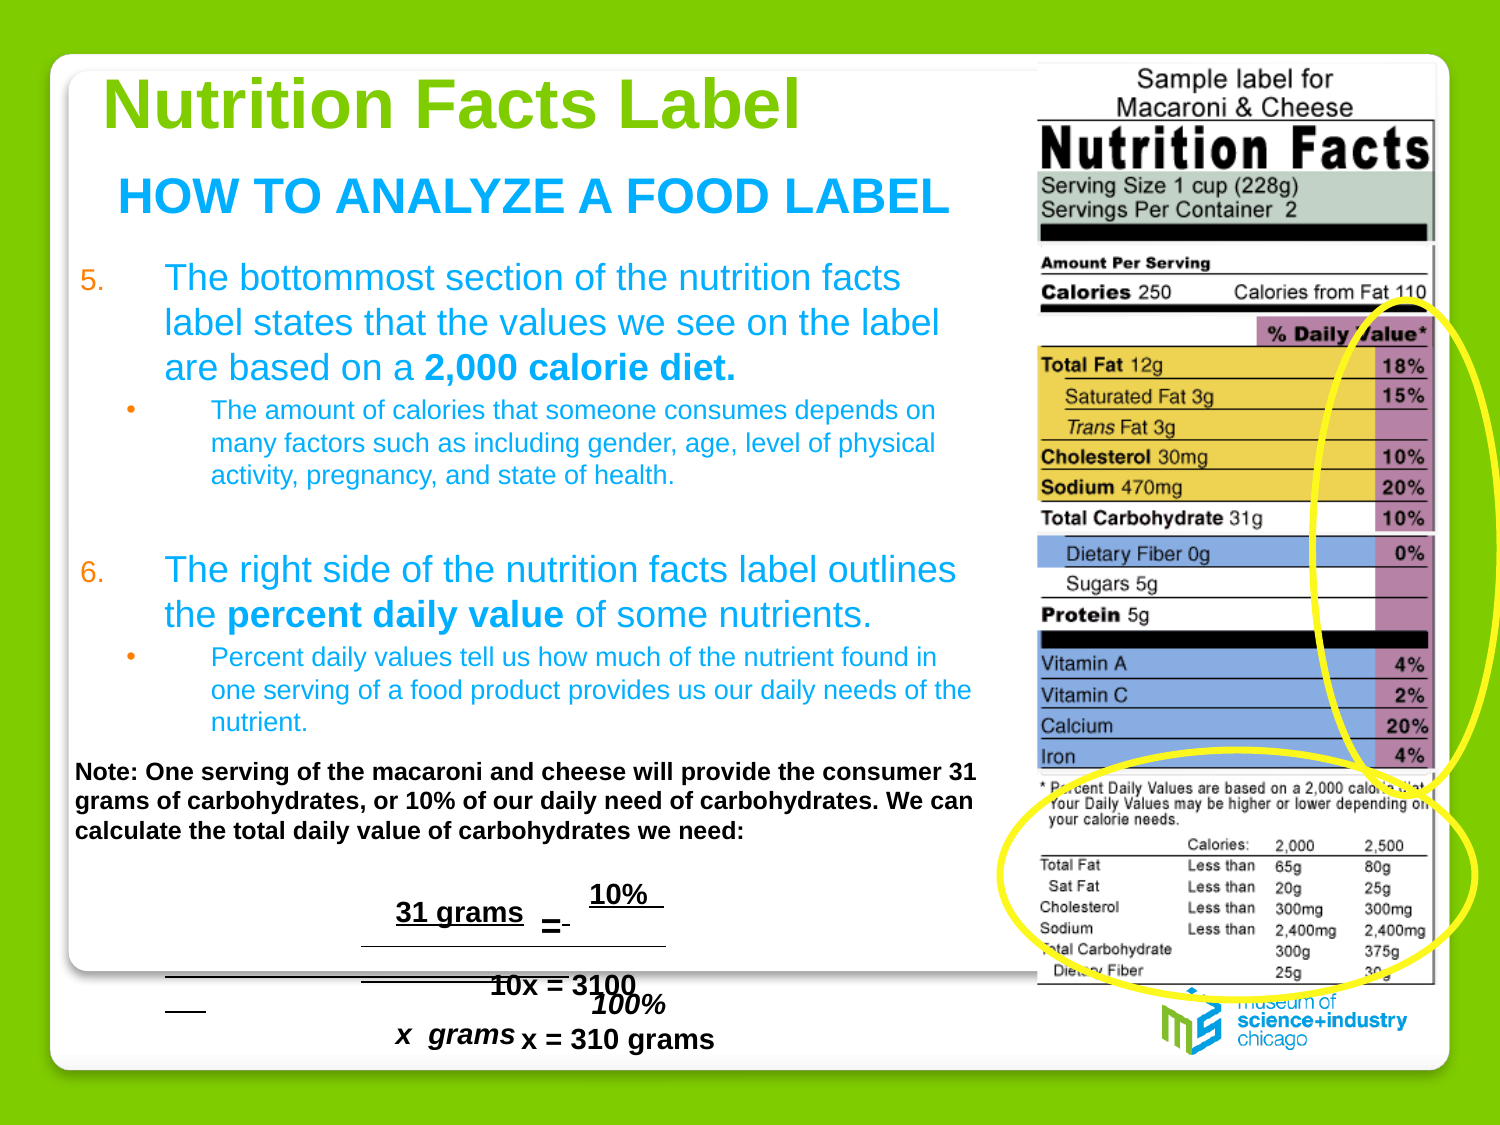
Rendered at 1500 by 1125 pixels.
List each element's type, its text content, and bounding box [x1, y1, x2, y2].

text_box [1174, 999, 1301, 1004]
list The bottommost section of the nutrition facts label states that the values we see on the label are based on a 2,000 calorie diet. The amount of calories that someone consumes depends on many factors such as including gender, age, level of physical activity, pregnancy, and state of health. The right side of the nutrition facts label outlines the percent daily value of some nutrients. Percent daily values tell us how much of the nutrient found in one serving of a food product provides us our daily needs of the nutrient. [50, 237, 988, 913]
picture [1196, 987, 1407, 1055]
text_box x = 310 grams [506, 1012, 757, 1063]
title Nutrition Facts Label [87, 50, 1430, 150]
list HOW TO ANALYZE A FOOD LABEL [93, 125, 1029, 255]
text_box [1445, 809, 1479, 941]
picture [1037, 62, 1438, 985]
text_box Note: One serving of the macaroni and cheese will provide the consumer 31 grams of carbohydrates, or 10% of our daily need of carbohydrates. We can calculate the total daily value of carbohydrates we need: [60, 747, 998, 853]
text_box 10x = 3100 [474, 959, 657, 1009]
text_box [1445, 316, 1500, 779]
picture [1162, 998, 1214, 1055]
text_box 10% 100% [345, 867, 684, 1028]
text_box [996, 810, 1029, 940]
text_box 31 grams = x grams [149, 852, 588, 1058]
